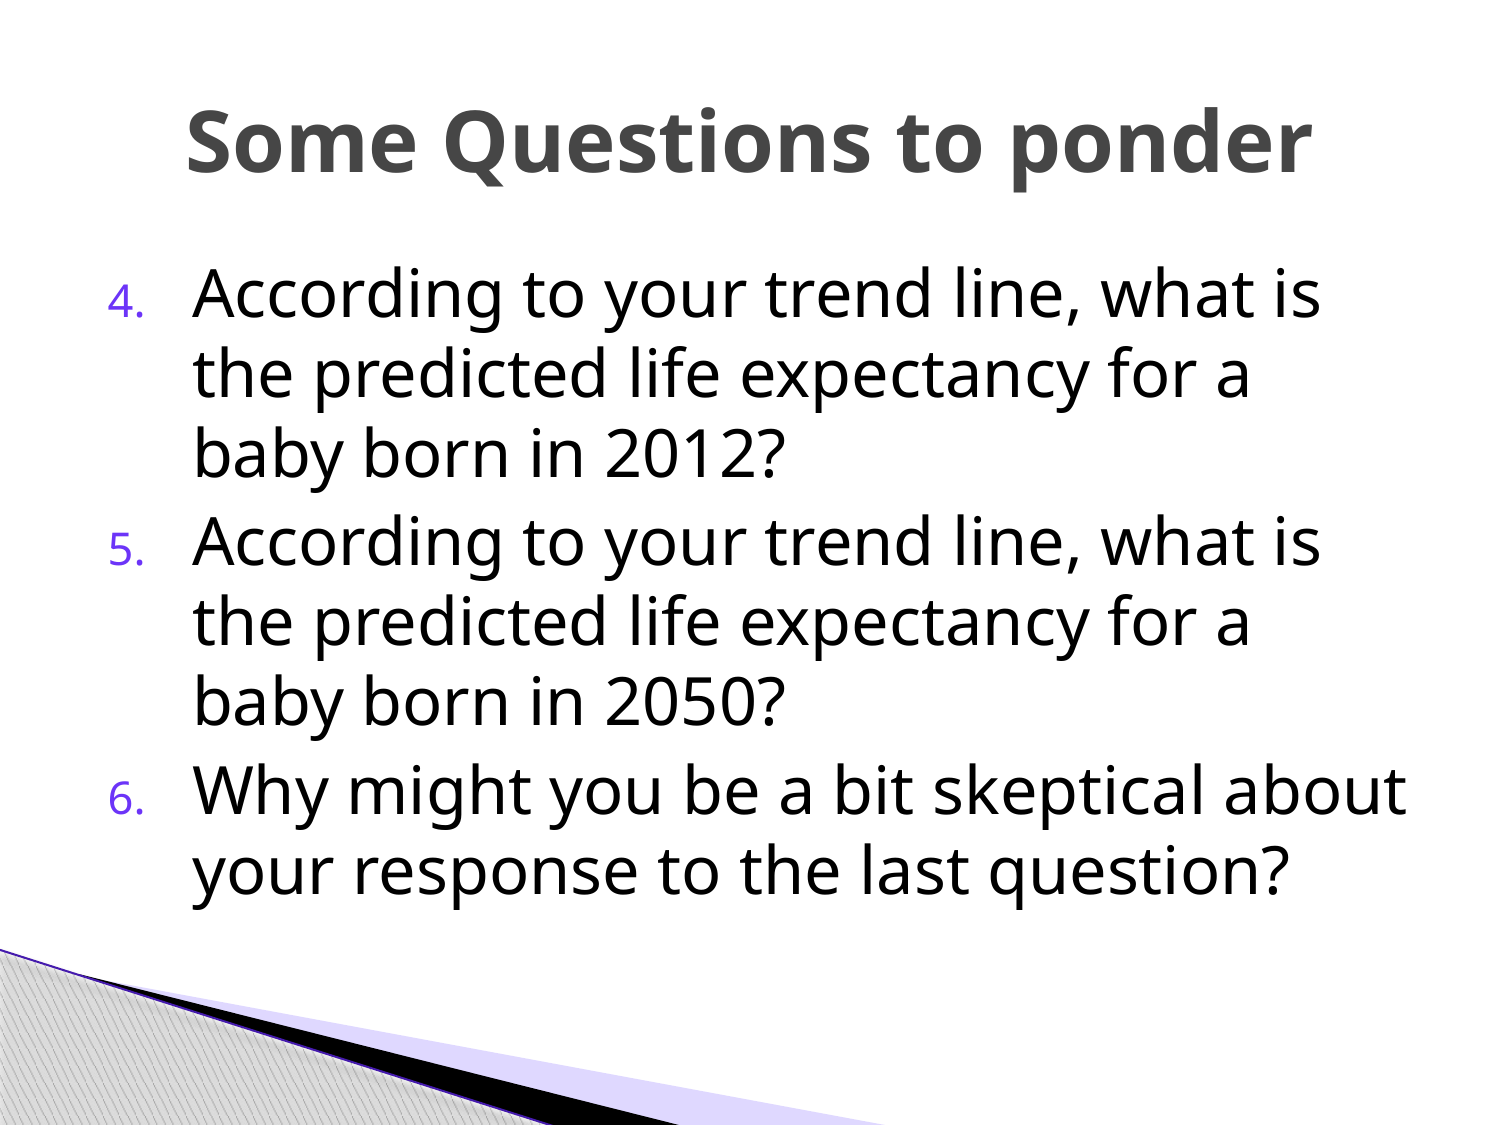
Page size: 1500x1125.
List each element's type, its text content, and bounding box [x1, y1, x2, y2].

list According to your trend line, what is the predicted life expectancy for a baby born in 2012? According to your trend line, what is the predicted life expectancy for a baby born in 2050? Why might you be a bit skeptical about your response to the last question? [75, 243, 1425, 986]
title Some Questions to ponder [75, 45, 1425, 233]
